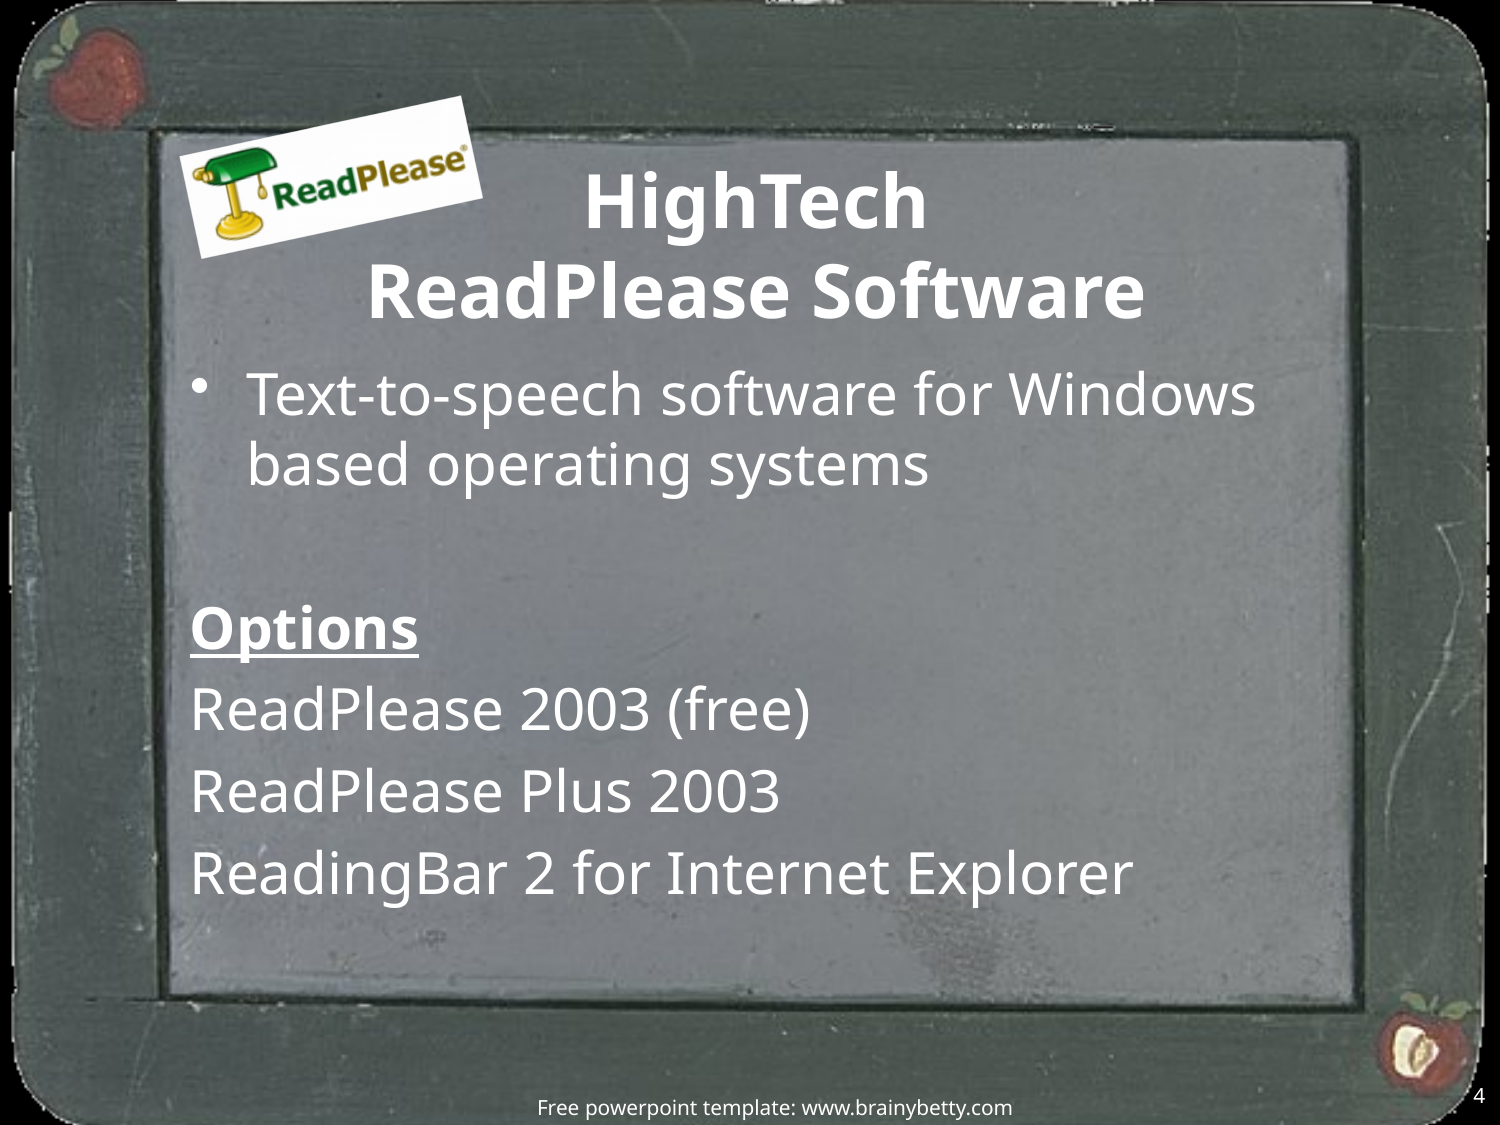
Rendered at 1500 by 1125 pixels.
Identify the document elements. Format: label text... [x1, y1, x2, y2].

picture [0, 0, 1500, 1125]
slide_number 4 [1249, 1074, 1500, 1125]
footer Free powerpoint template: www.brainybetty.com [374, 1087, 1176, 1125]
list Text-to-speech software for Windows based operating systems Options ReadPlease 2003 (free) ReadPlease Plus 2003 ReadingBar 2 for Internet Explorer [174, 349, 1338, 976]
title HighTech ReadPlease Software [174, 149, 1338, 338]
